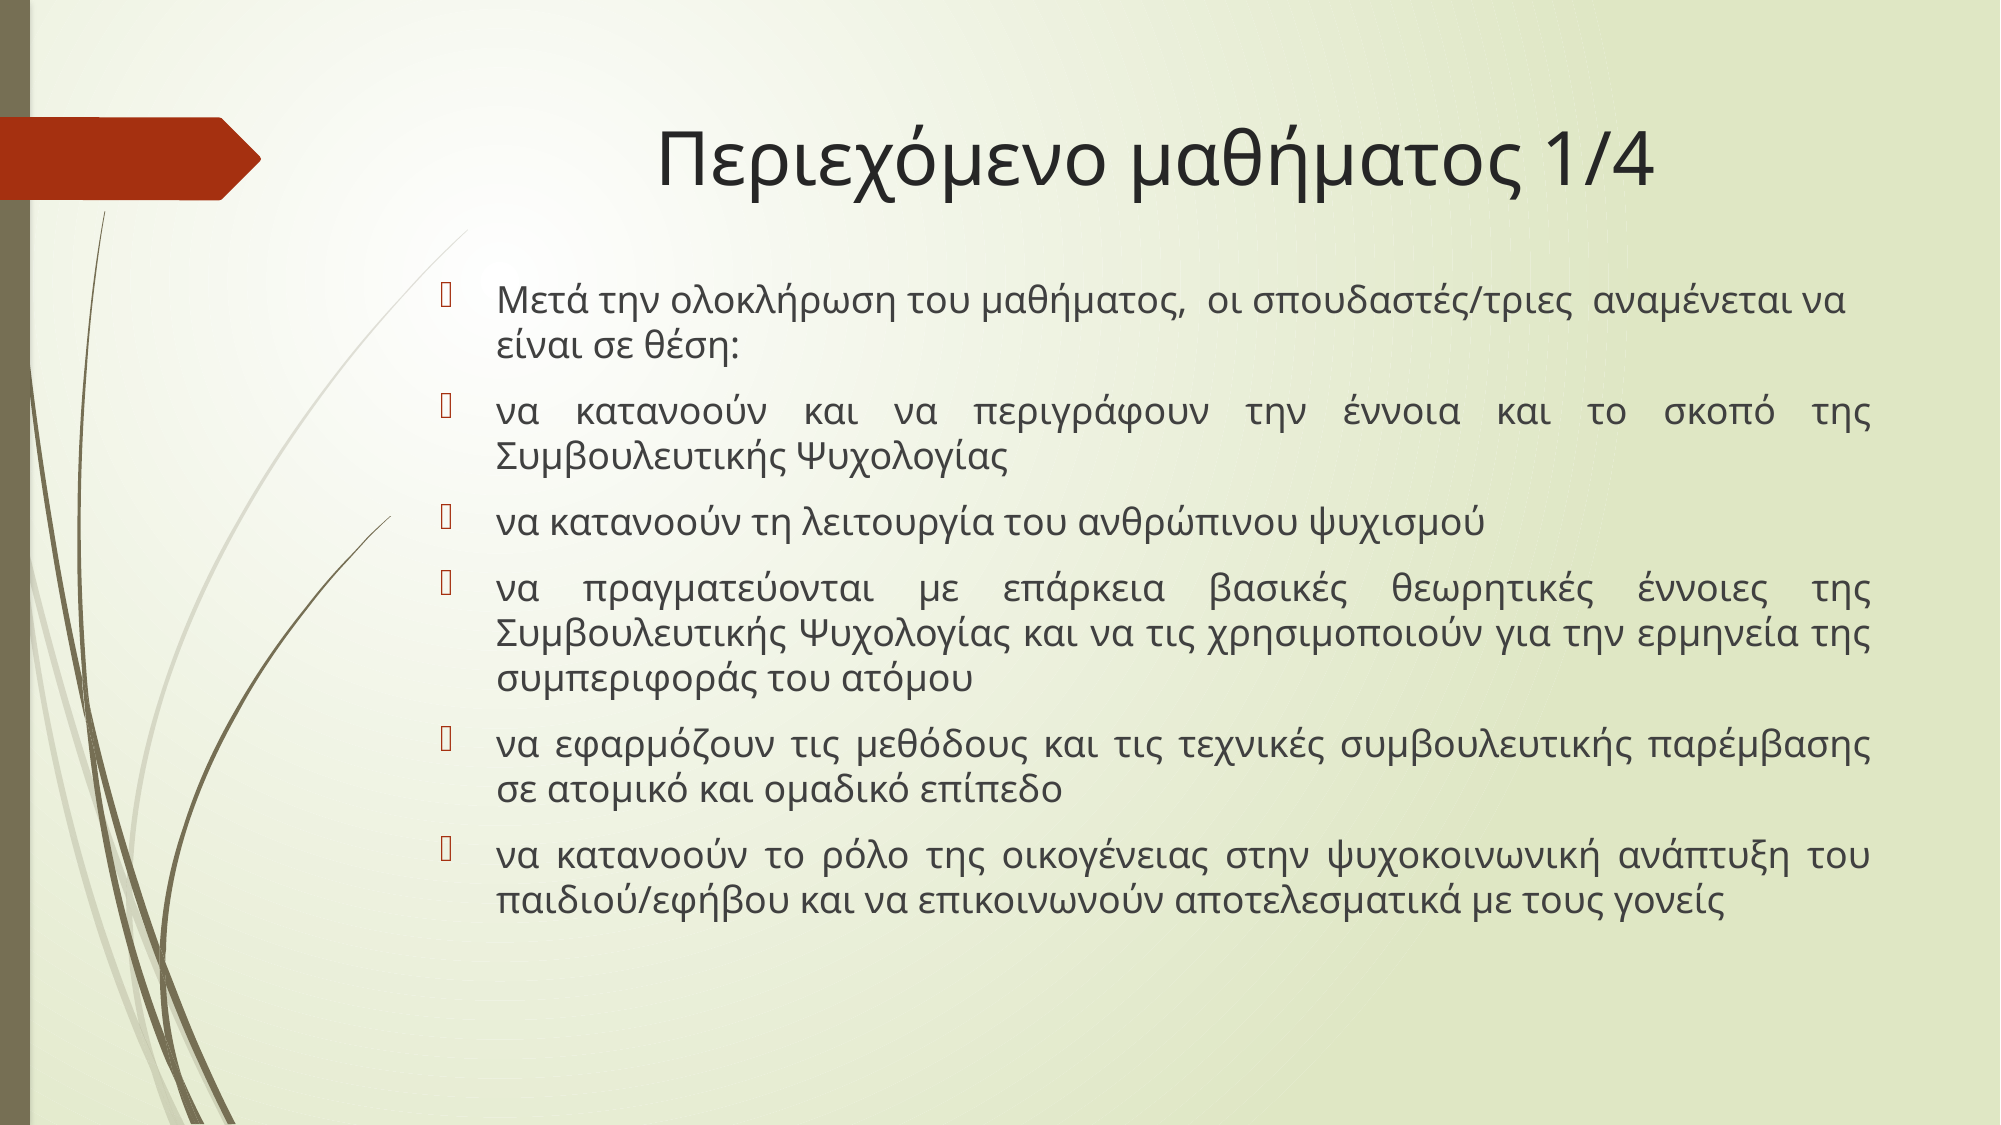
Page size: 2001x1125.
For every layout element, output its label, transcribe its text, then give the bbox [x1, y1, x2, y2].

title Περιεχόμενο μαθήματος 1/4 [425, 102, 1888, 211]
list Μετά την ολοκλήρωση του μαθήματος, οι σπουδαστές/τριες αναμένεται να είναι σε θέση: να κατανοούν και να περιγράφουν την έννοια και το σκοπό της Συμβουλευτικής Ψυχολογίας να κατανοούν τη λειτουργία του ανθρώπινου ψυχισμού να πραγματεύονται με επάρκεια βασικές θεωρητικές έννοιες της Συμβουλευτικής Ψυχολογίας και να τις χρησιμοποιούν για την ερμηνεία της συμπεριφοράς του ατόμου να εφαρμόζουν τις μεθόδους και τις τεχνικές συμβουλευτικής παρέμβασης σε ατομικό και ομαδικό επίπεδο να κατανοούν το ρόλο της οικογένειας στην ψυχοκοινωνική ανάπτυξη του παιδιού/εφήβου και να επικοινωνούν αποτελεσματικά με τους γονείς [424, 268, 1888, 970]
